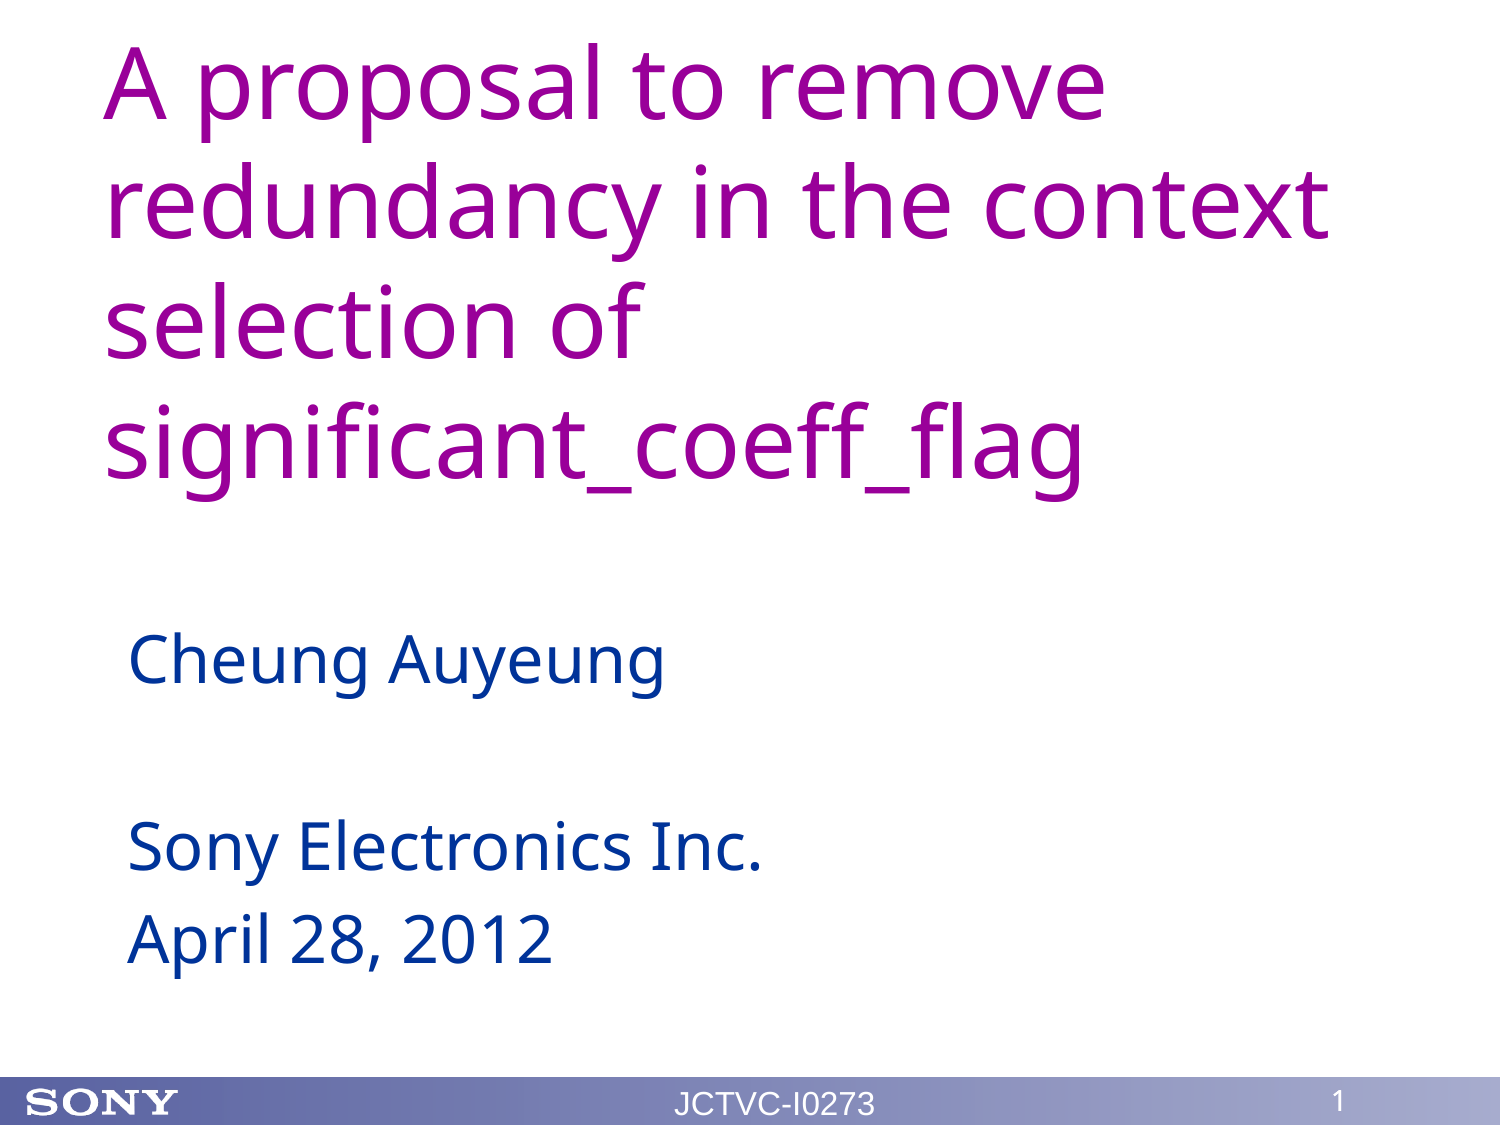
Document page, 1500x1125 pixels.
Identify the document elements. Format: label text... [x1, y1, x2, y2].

text_box 1 [1049, 1074, 1363, 1125]
picture [26, 1088, 178, 1116]
text_box A proposal to remove redundancy in the context selection of significant_coeff_flag [88, 16, 1412, 507]
footer JCTVC-I0273 [537, 1074, 1013, 1125]
text_box Cheung Auyeung Sony Electronics Inc. April 28, 2012 [112, 609, 1199, 1038]
